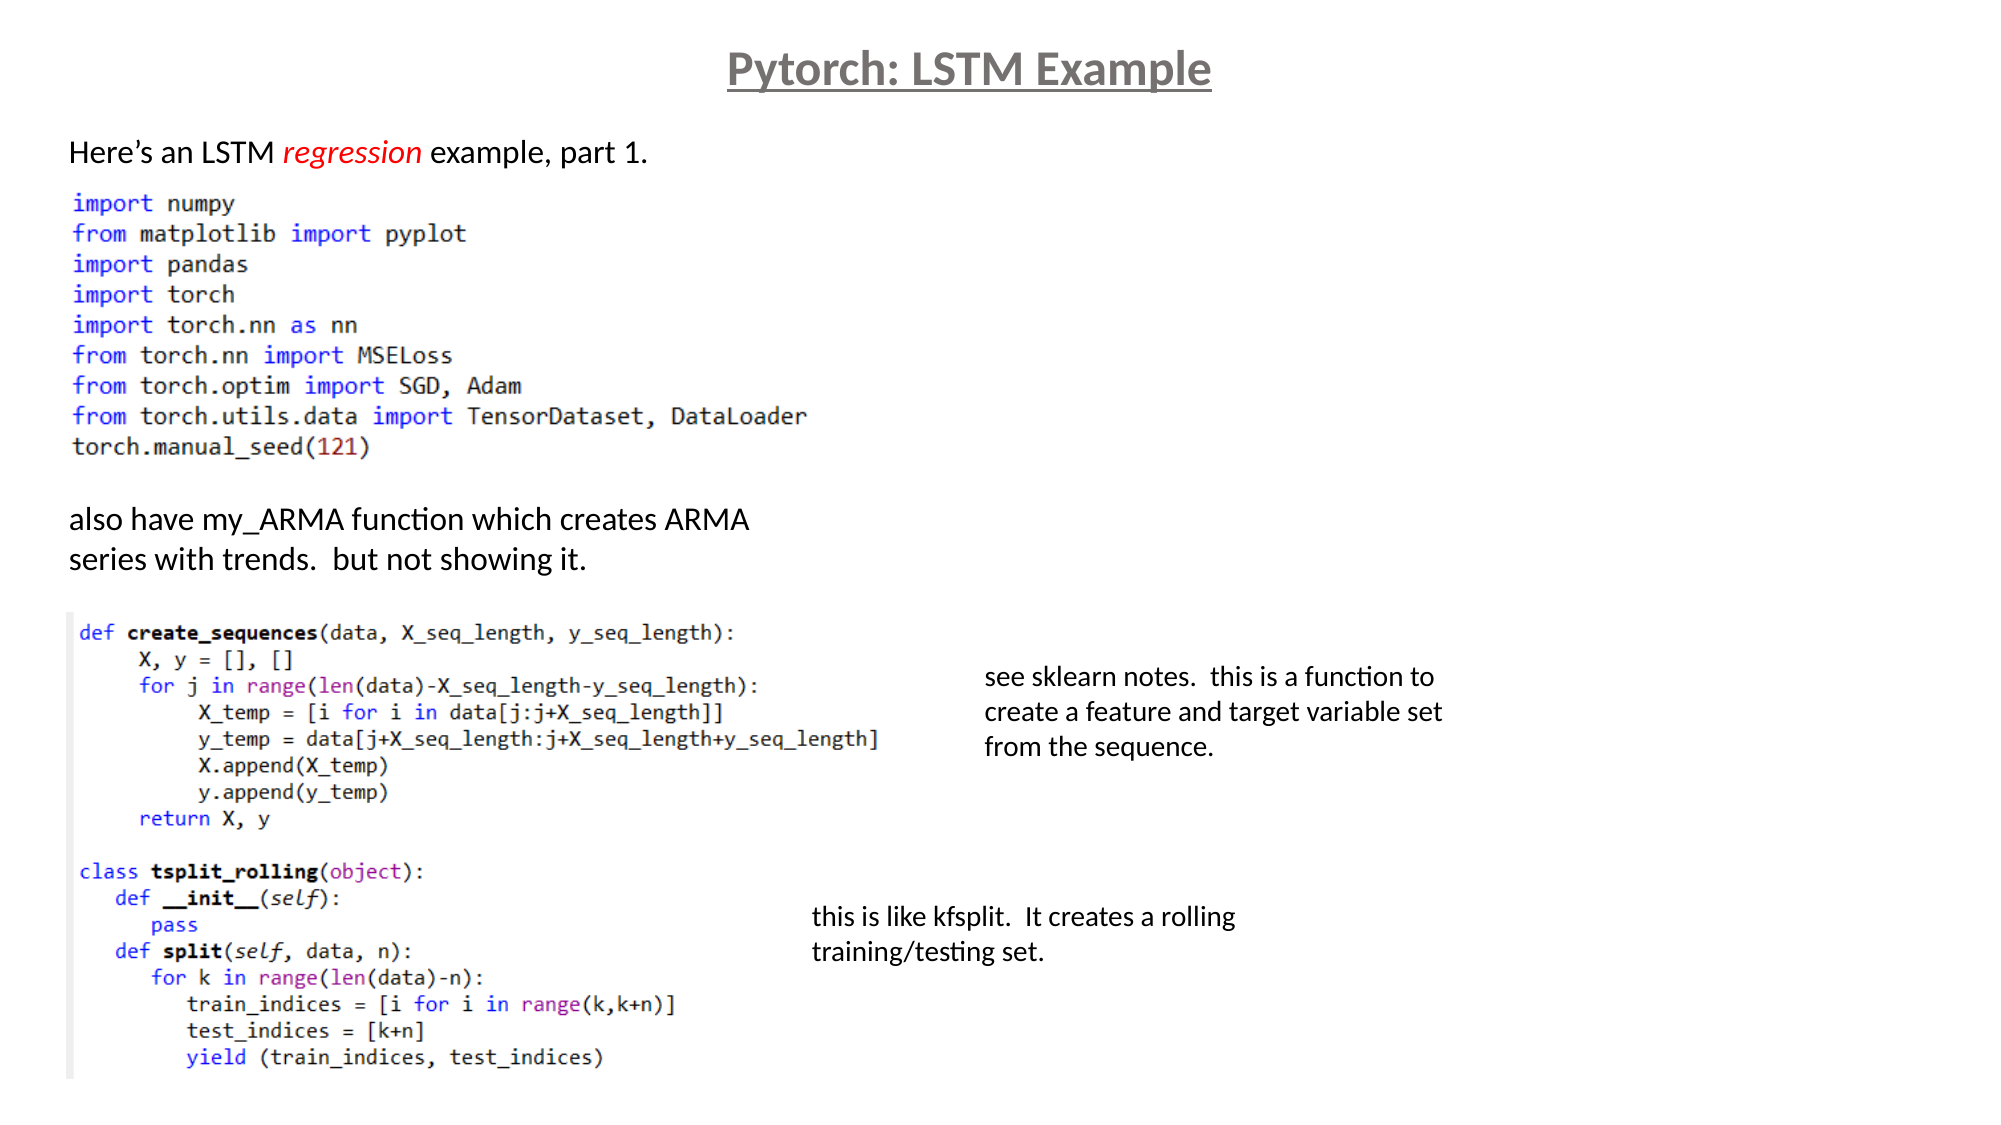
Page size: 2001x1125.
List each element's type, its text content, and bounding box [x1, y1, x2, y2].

text_box this is like kfsplit. It creates a rolling training/testing set. [877, 889, 1317, 975]
text_box Here’s an LSTM regression example, part 1. [54, 123, 737, 178]
picture [66, 612, 877, 1079]
text_box also have my_ARMA function which creates ARMA series with trends. but not showing it. [54, 489, 820, 585]
picture [66, 178, 820, 464]
text_box Pytorch: LSTM Example [712, 28, 1228, 104]
text_box see sklearn notes. this is a function to create a feature and target variable set from the sequence. [969, 649, 1490, 770]
